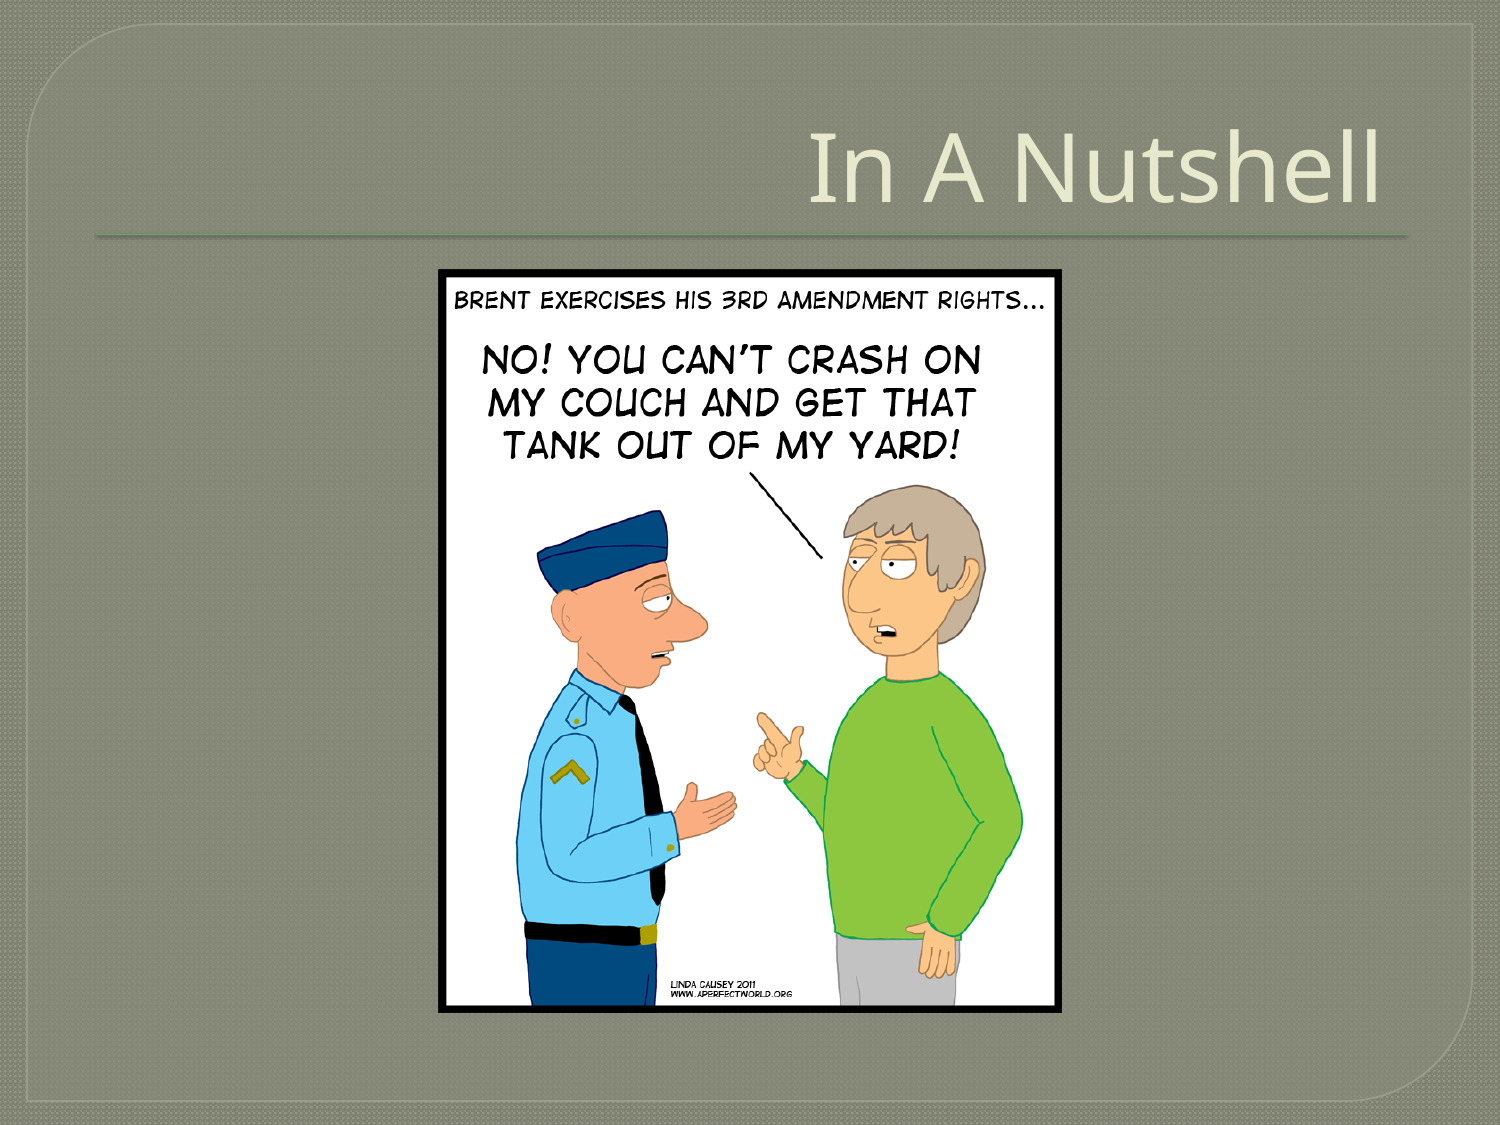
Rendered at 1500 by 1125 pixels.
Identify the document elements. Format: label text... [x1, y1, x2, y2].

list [438, 269, 1062, 1013]
title In A Nutshell [75, 41, 1425, 230]
